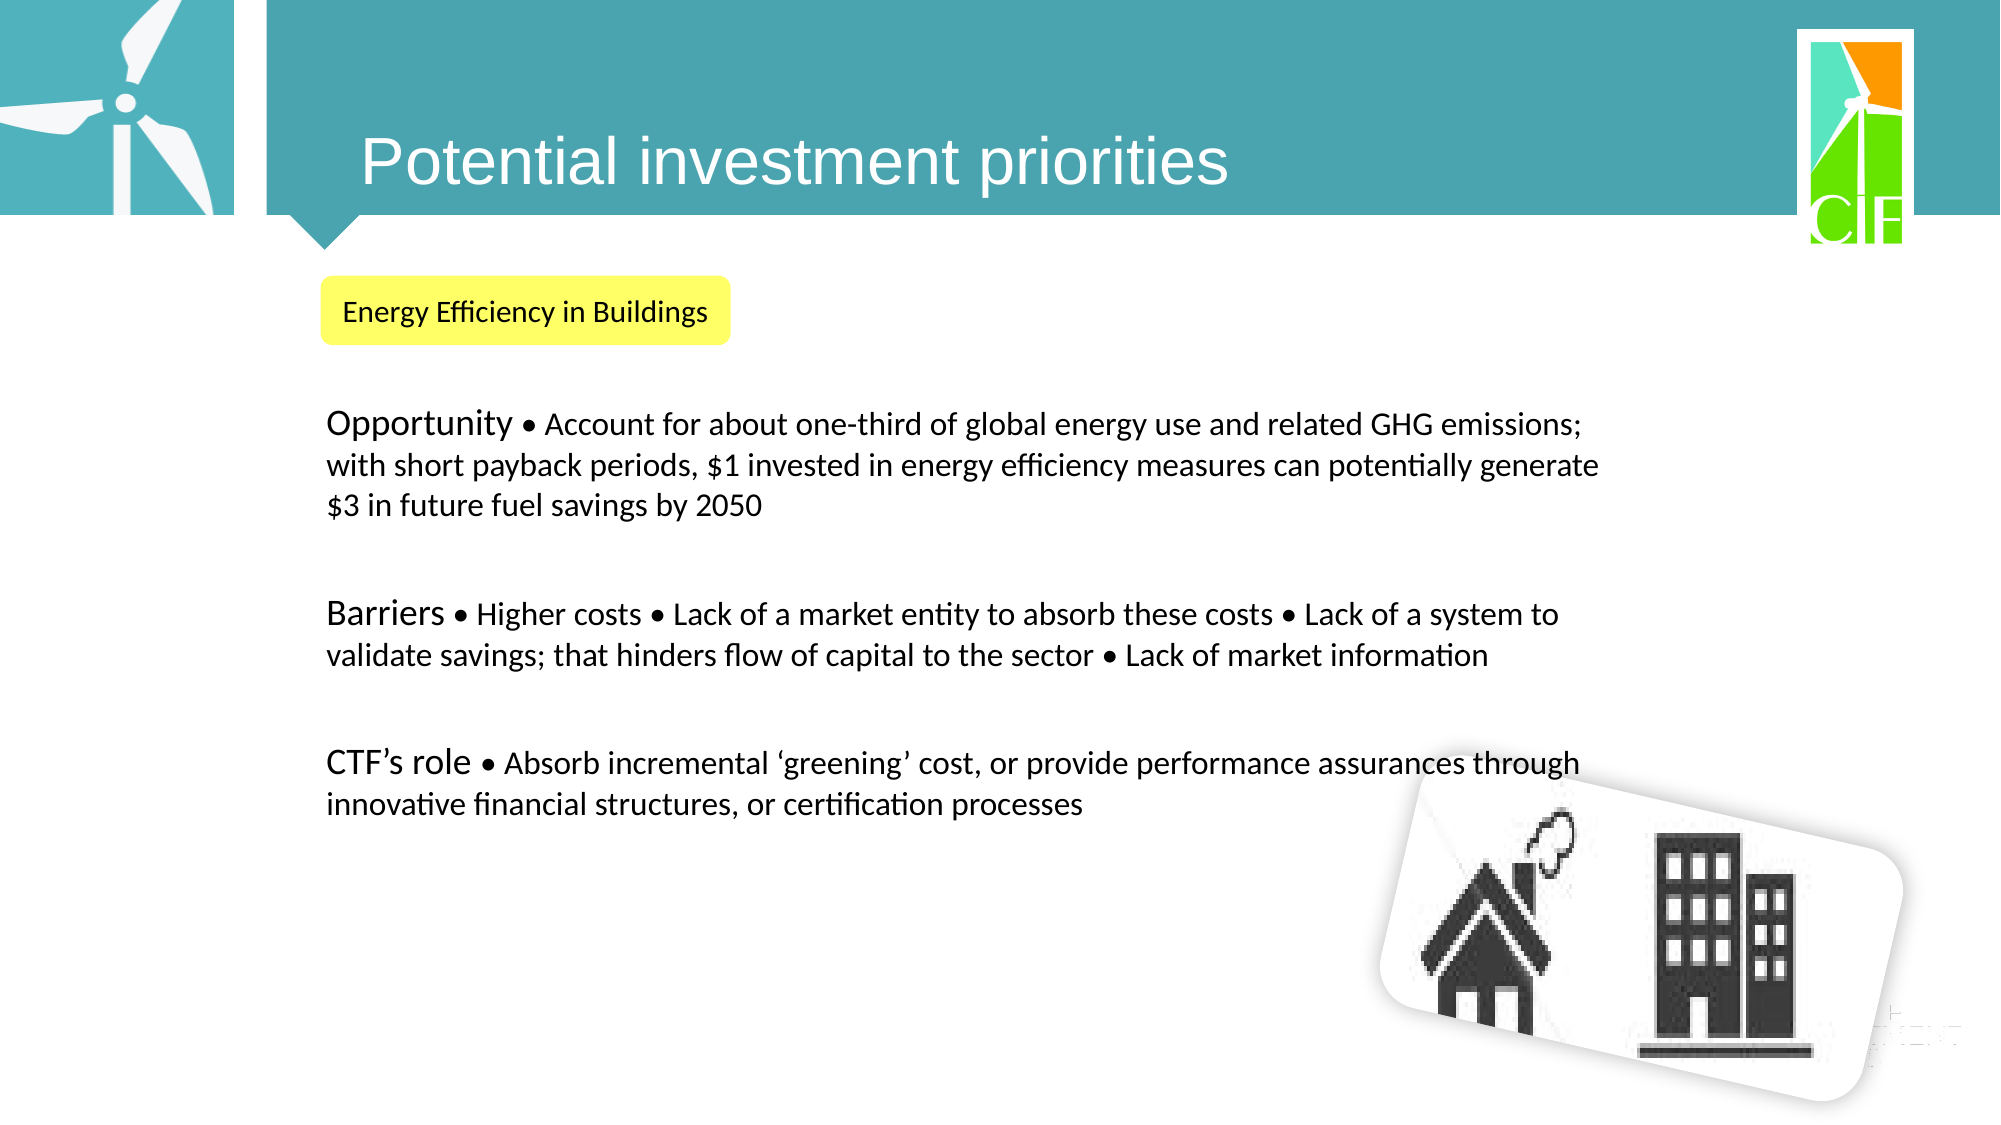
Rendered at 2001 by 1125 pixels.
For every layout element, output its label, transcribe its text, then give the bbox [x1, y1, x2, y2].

text_box Energy Efficiency in Buildings [320, 275, 731, 346]
text_box Opportunity • Account for about one-third of global energy use and related GHG emissions; with short payback periods, $1 invested in energy efficiency measures can potentially generate $3 in future fuel savings by 2050 Barriers • Higher costs • Lack of a market entity to absorb these costs • Lack of a system to validate savings; that hinders flow of capital to the sector • Lack of market information CTF’s role • Absorb incremental ‘greening’ cost, or provide performance assurances through innovative financial structures, or certification processes [286, 367, 1680, 854]
picture [1379, 799, 1961, 1102]
title Potential investment priorities [360, 15, 1923, 199]
picture [1797, 199, 1914, 259]
picture [0, 0, 234, 215]
